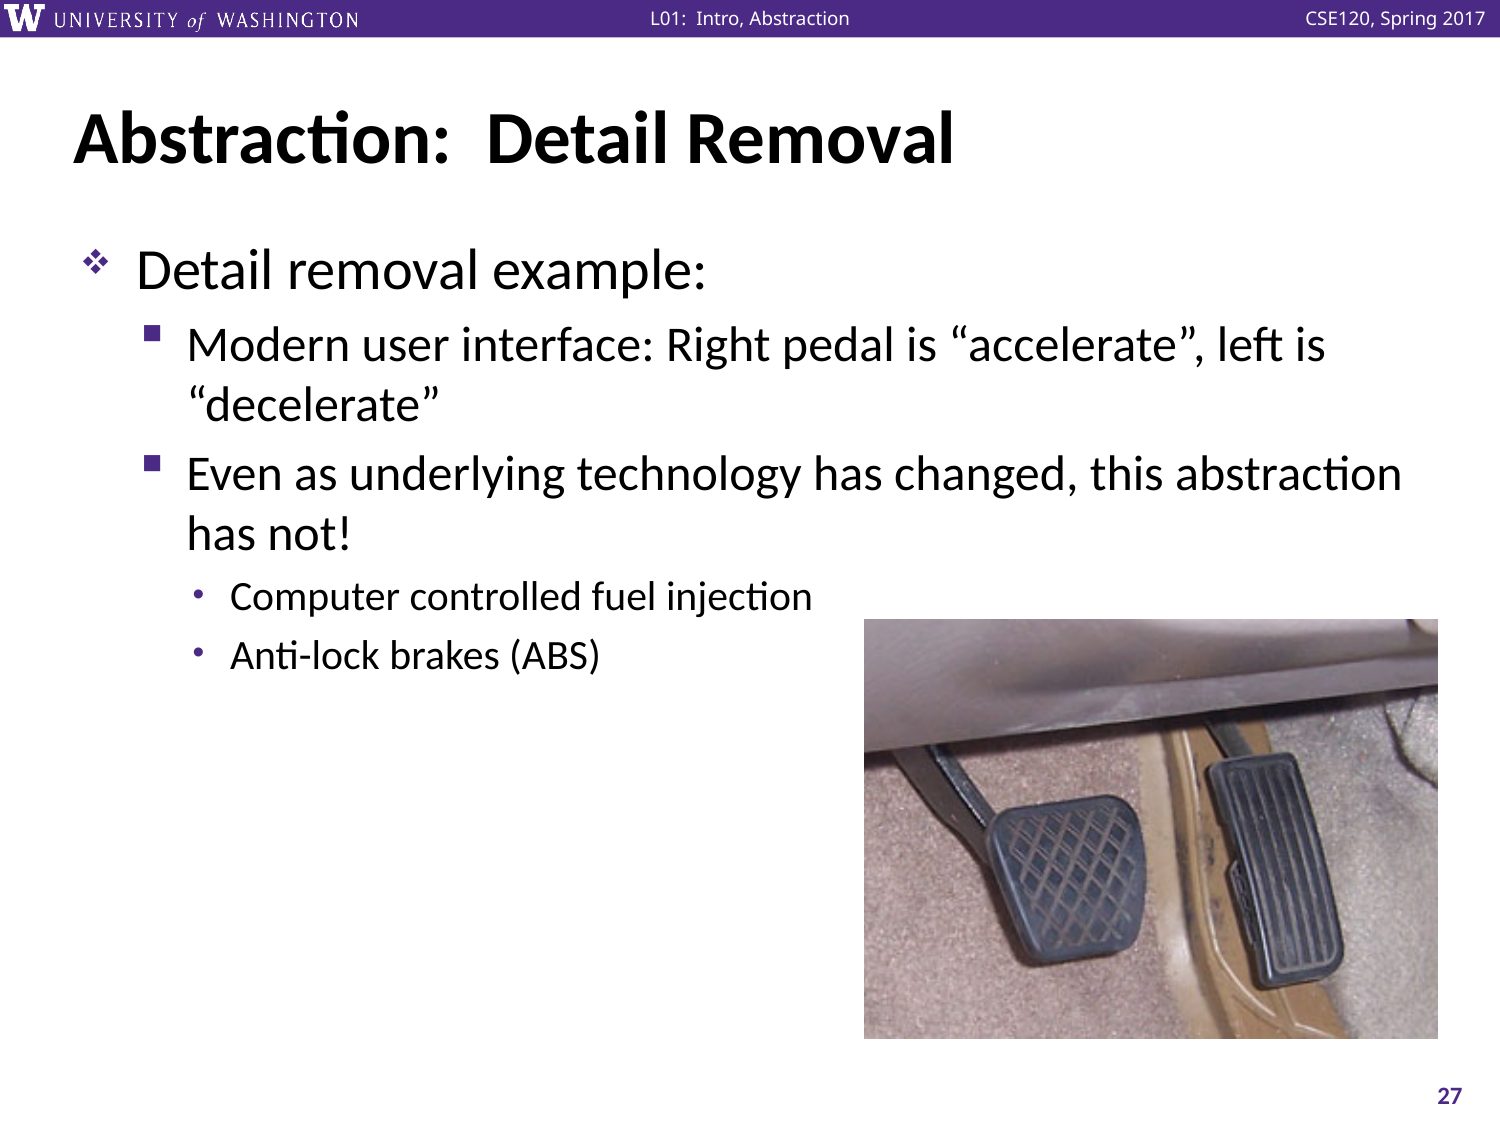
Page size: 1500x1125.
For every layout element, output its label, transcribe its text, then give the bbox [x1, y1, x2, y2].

picture [864, 618, 1438, 1040]
title Abstraction: Detail Removal [58, 71, 1438, 197]
picture [4, 4, 358, 32]
slide_number 27 [1400, 1065, 1500, 1125]
list Detail removal example: Modern user interface: Right pedal is “accelerate”, left is “decelerate” Even as underlying technology has changed, this abstraction has not! Computer controlled fuel injection Anti-lock brakes (ABS) [64, 223, 1438, 1040]
